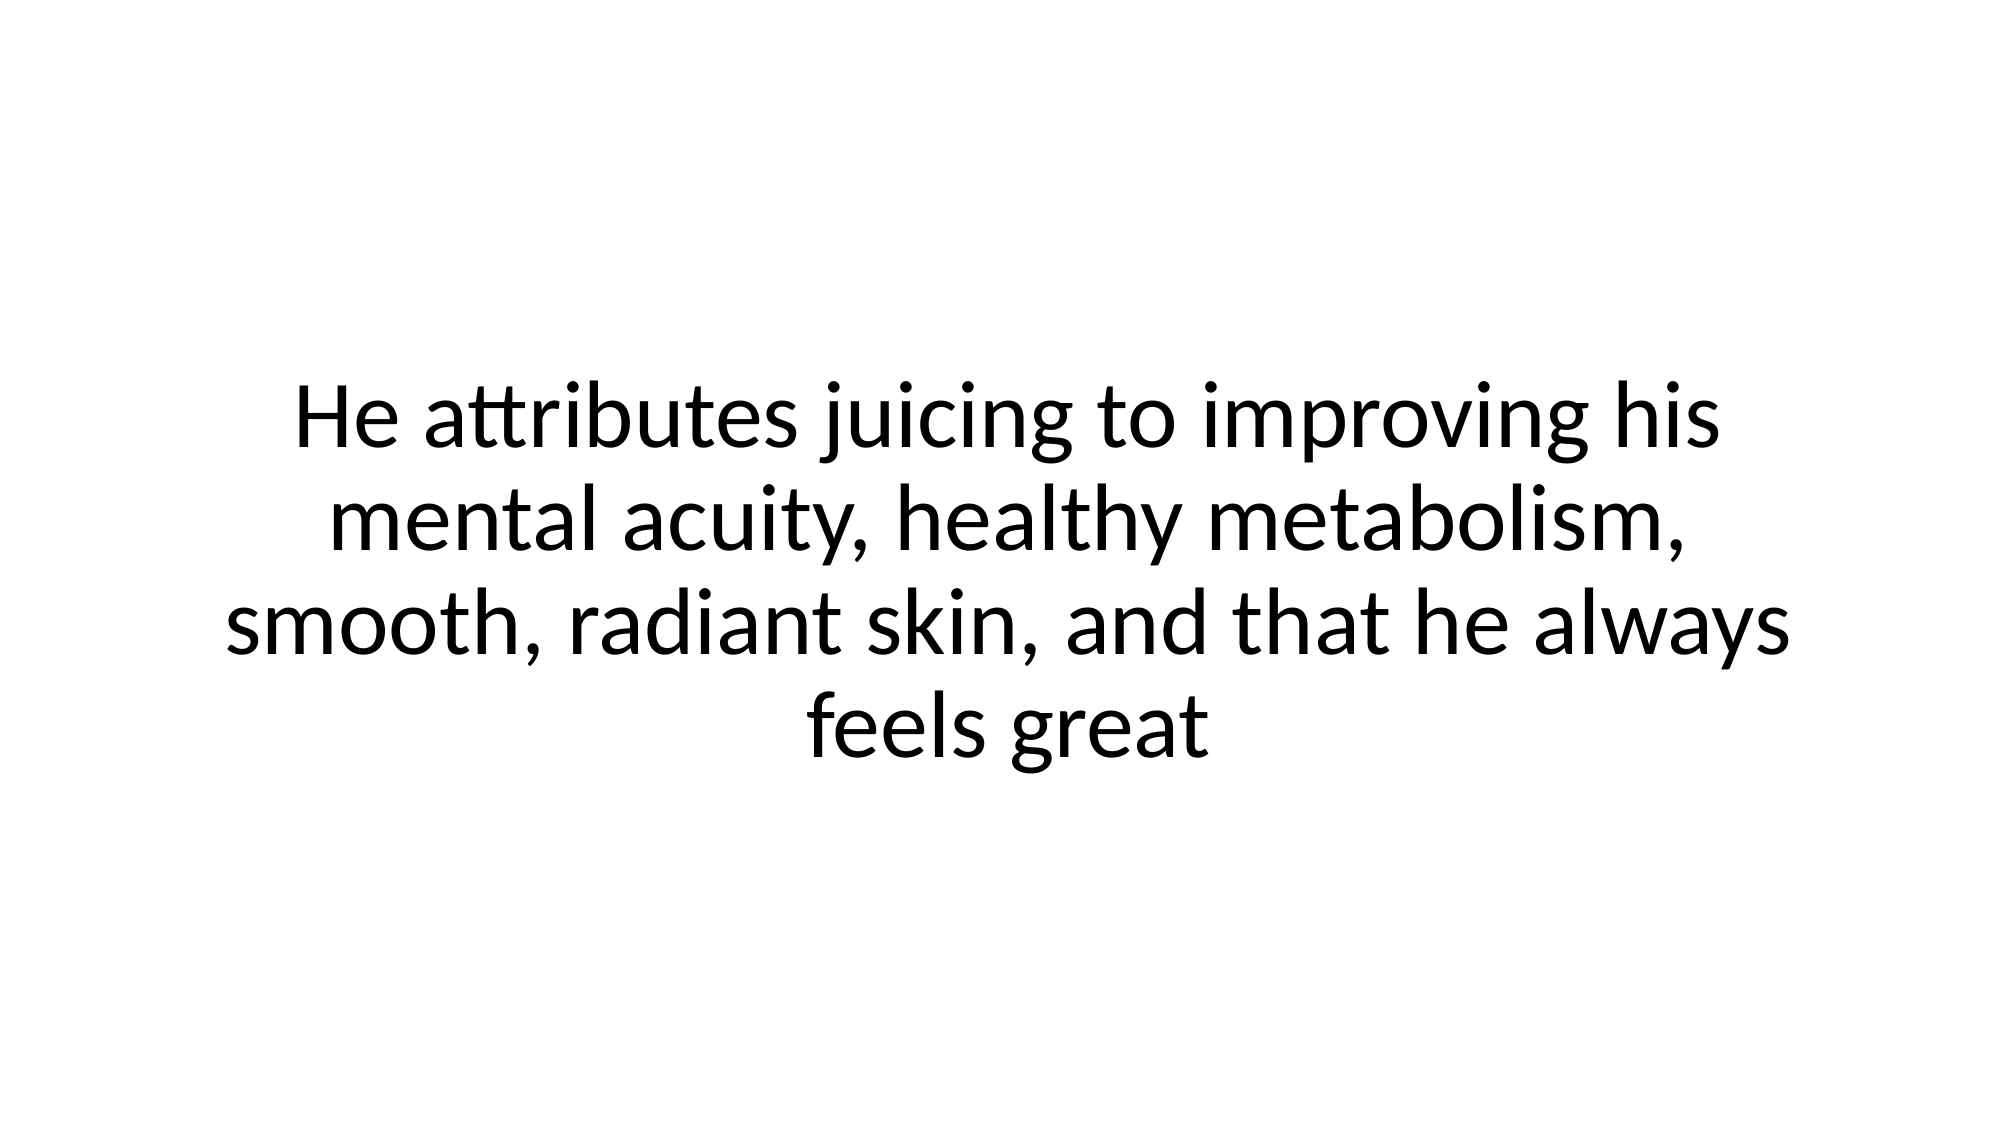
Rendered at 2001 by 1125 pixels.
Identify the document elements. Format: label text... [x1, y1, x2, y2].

list He attributes juicing to improving his mental acuity, healthy metabolism, smooth, radiant skin, and that he always feels great [162, 357, 1855, 904]
